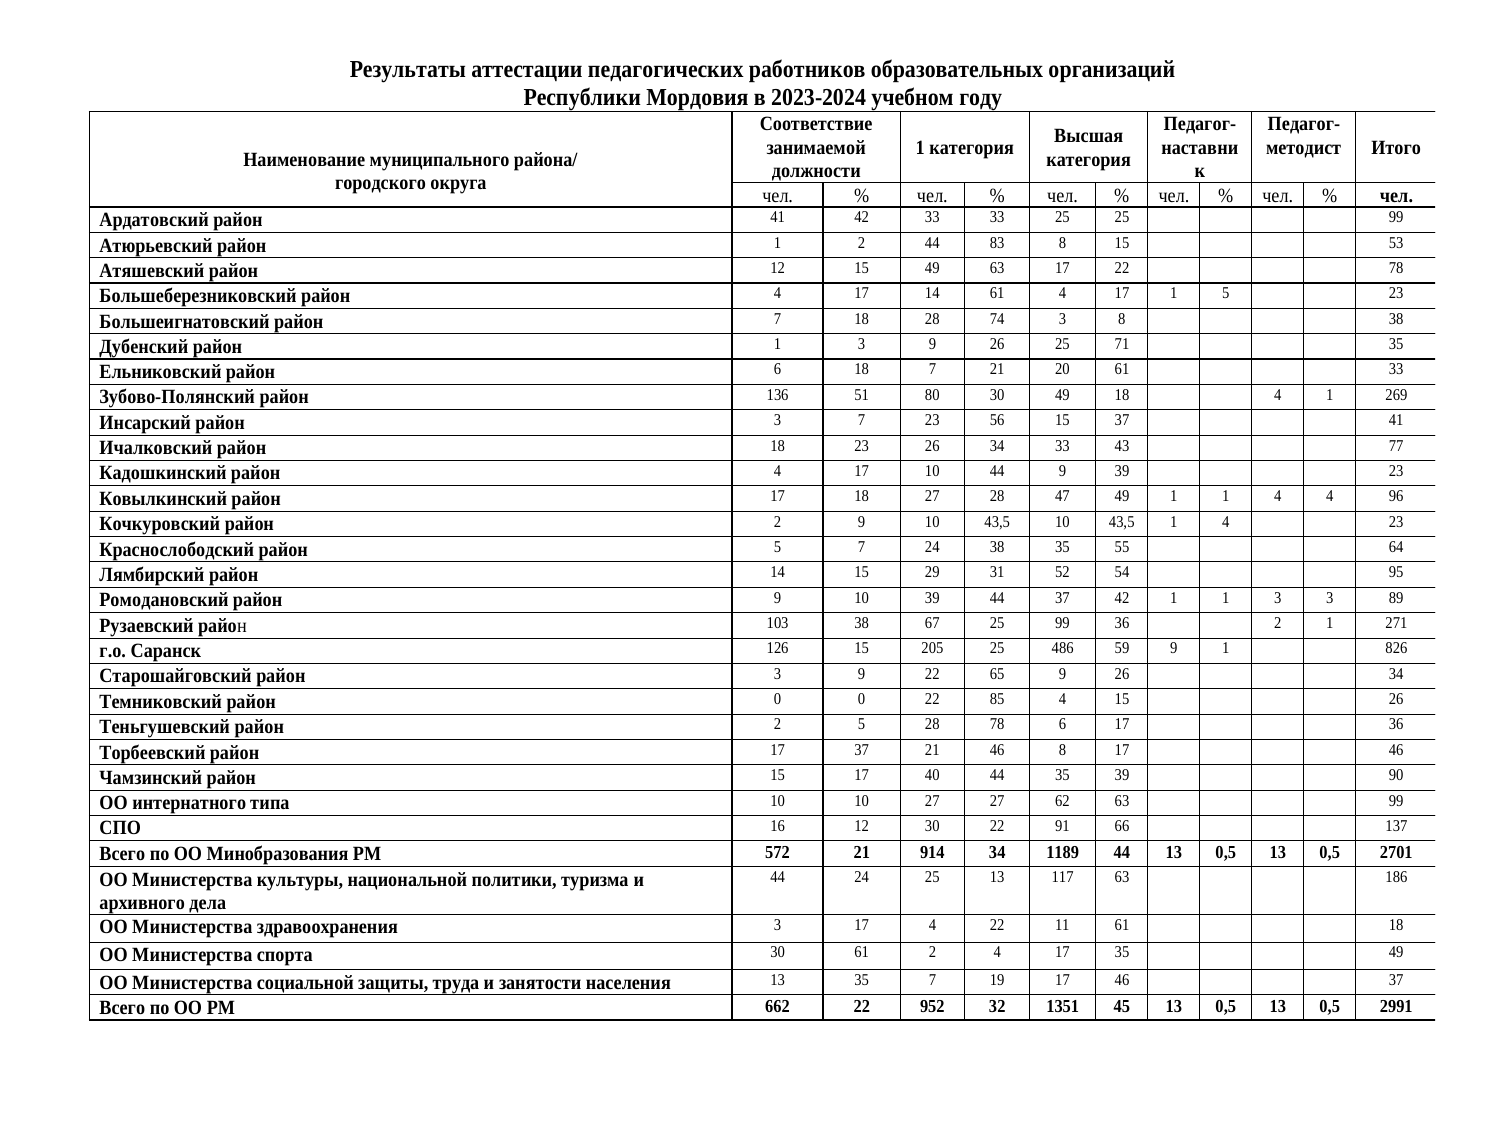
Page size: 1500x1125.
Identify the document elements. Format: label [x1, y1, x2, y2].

list [88, 54, 1436, 1037]
